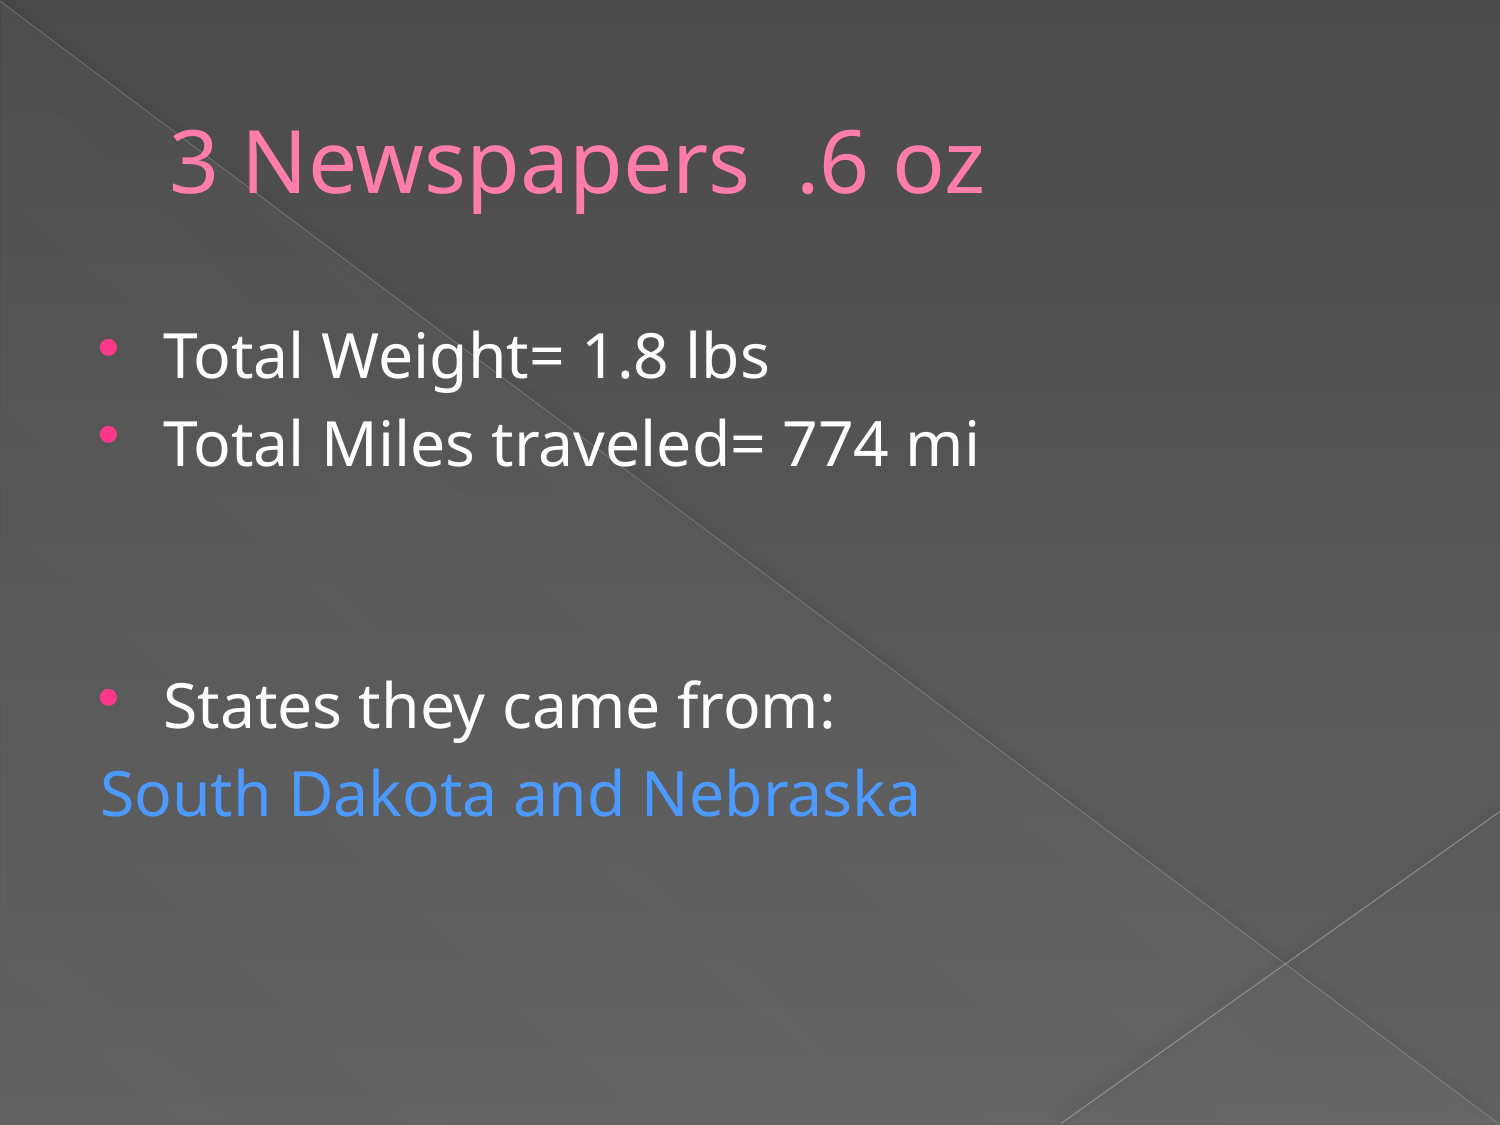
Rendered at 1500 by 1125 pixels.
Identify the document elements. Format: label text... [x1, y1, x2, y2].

list Total Weight= 1.8 lbs Total Miles traveled= 774 mi States they came from: South Dakota and Nebraska [75, 308, 1425, 1059]
title 3 Newspapers .6 oz [75, 43, 1425, 274]
